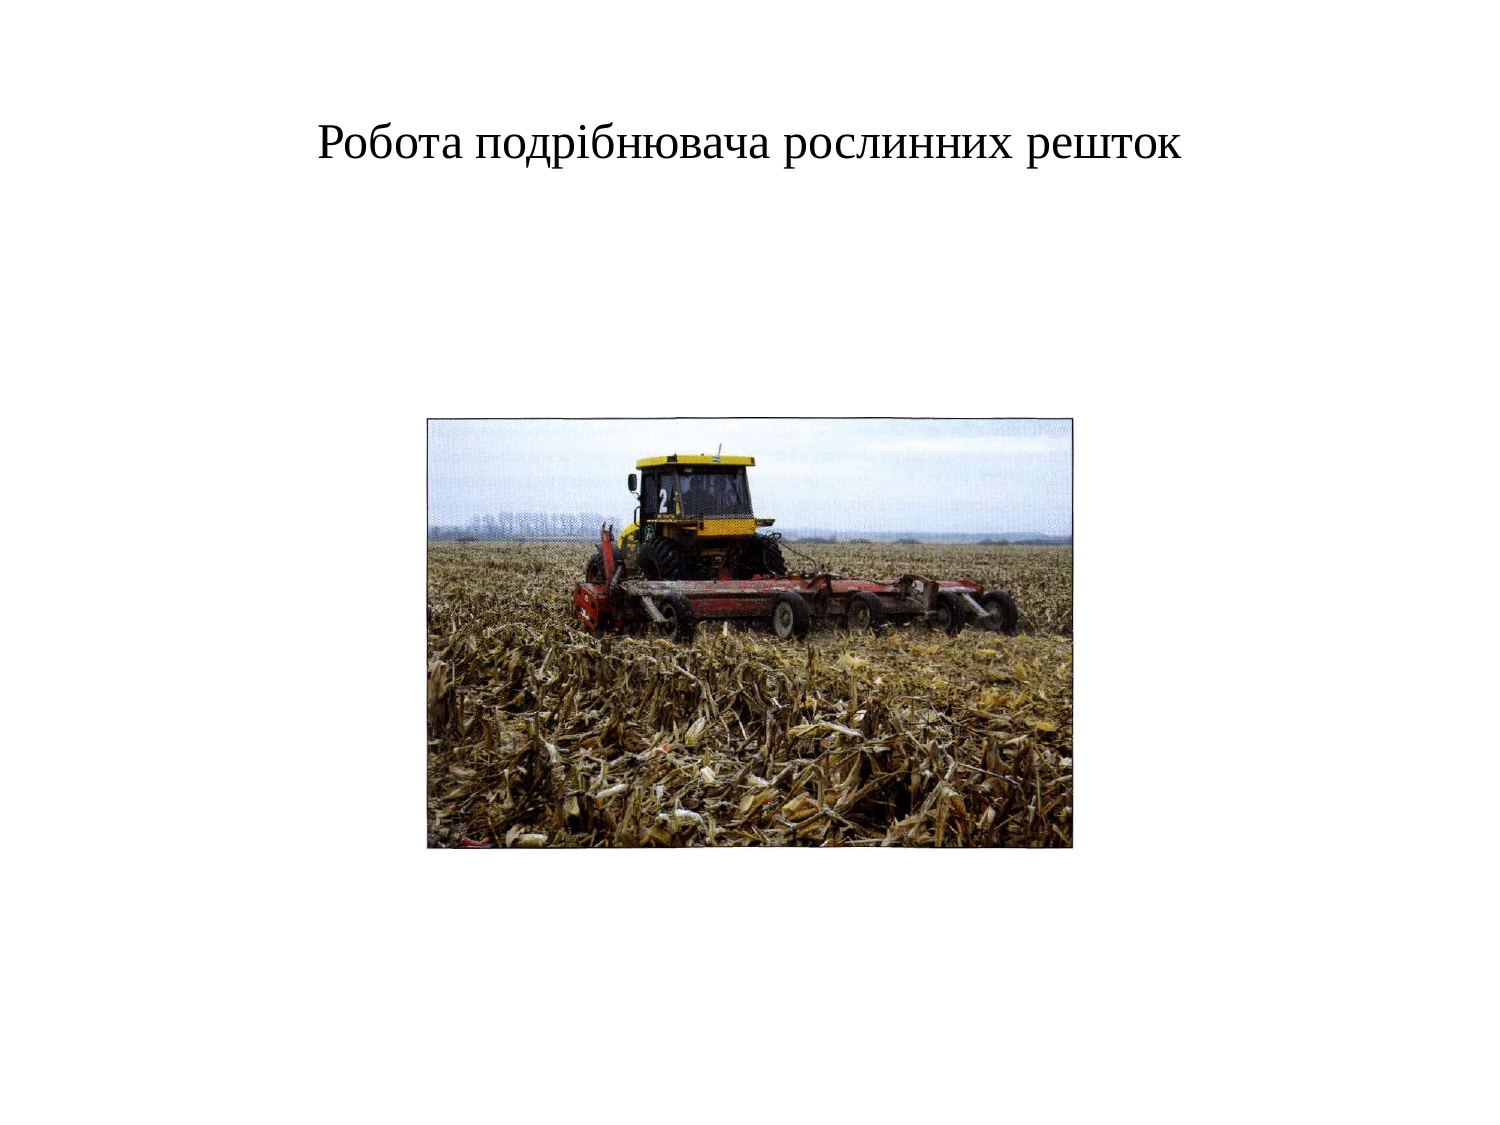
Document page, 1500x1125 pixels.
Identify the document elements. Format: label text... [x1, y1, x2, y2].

title Робота подрібнювача рослинних решток [74, 44, 1426, 233]
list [425, 417, 1075, 850]
